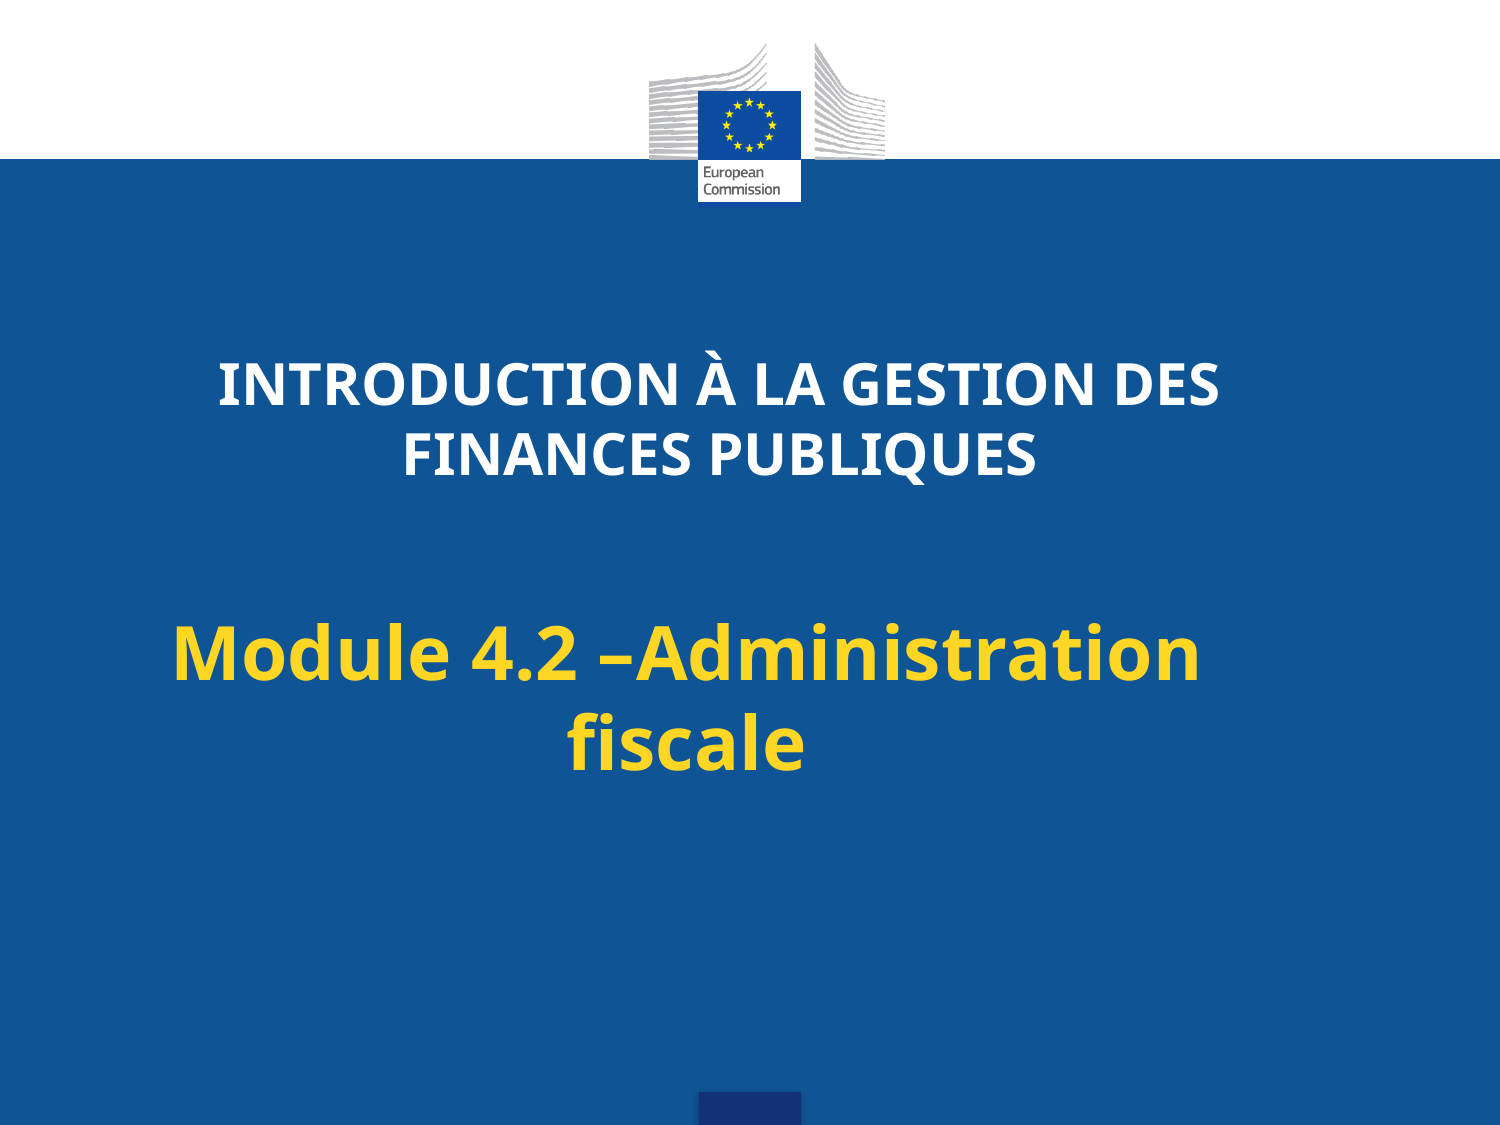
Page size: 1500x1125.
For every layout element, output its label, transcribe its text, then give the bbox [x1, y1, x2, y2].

title INTRODUCTION À LA GESTION DES FINANCES PUBLIQUES [81, 339, 1358, 494]
subtitle Module 4.2 –Administration fiscale [105, 597, 1269, 809]
